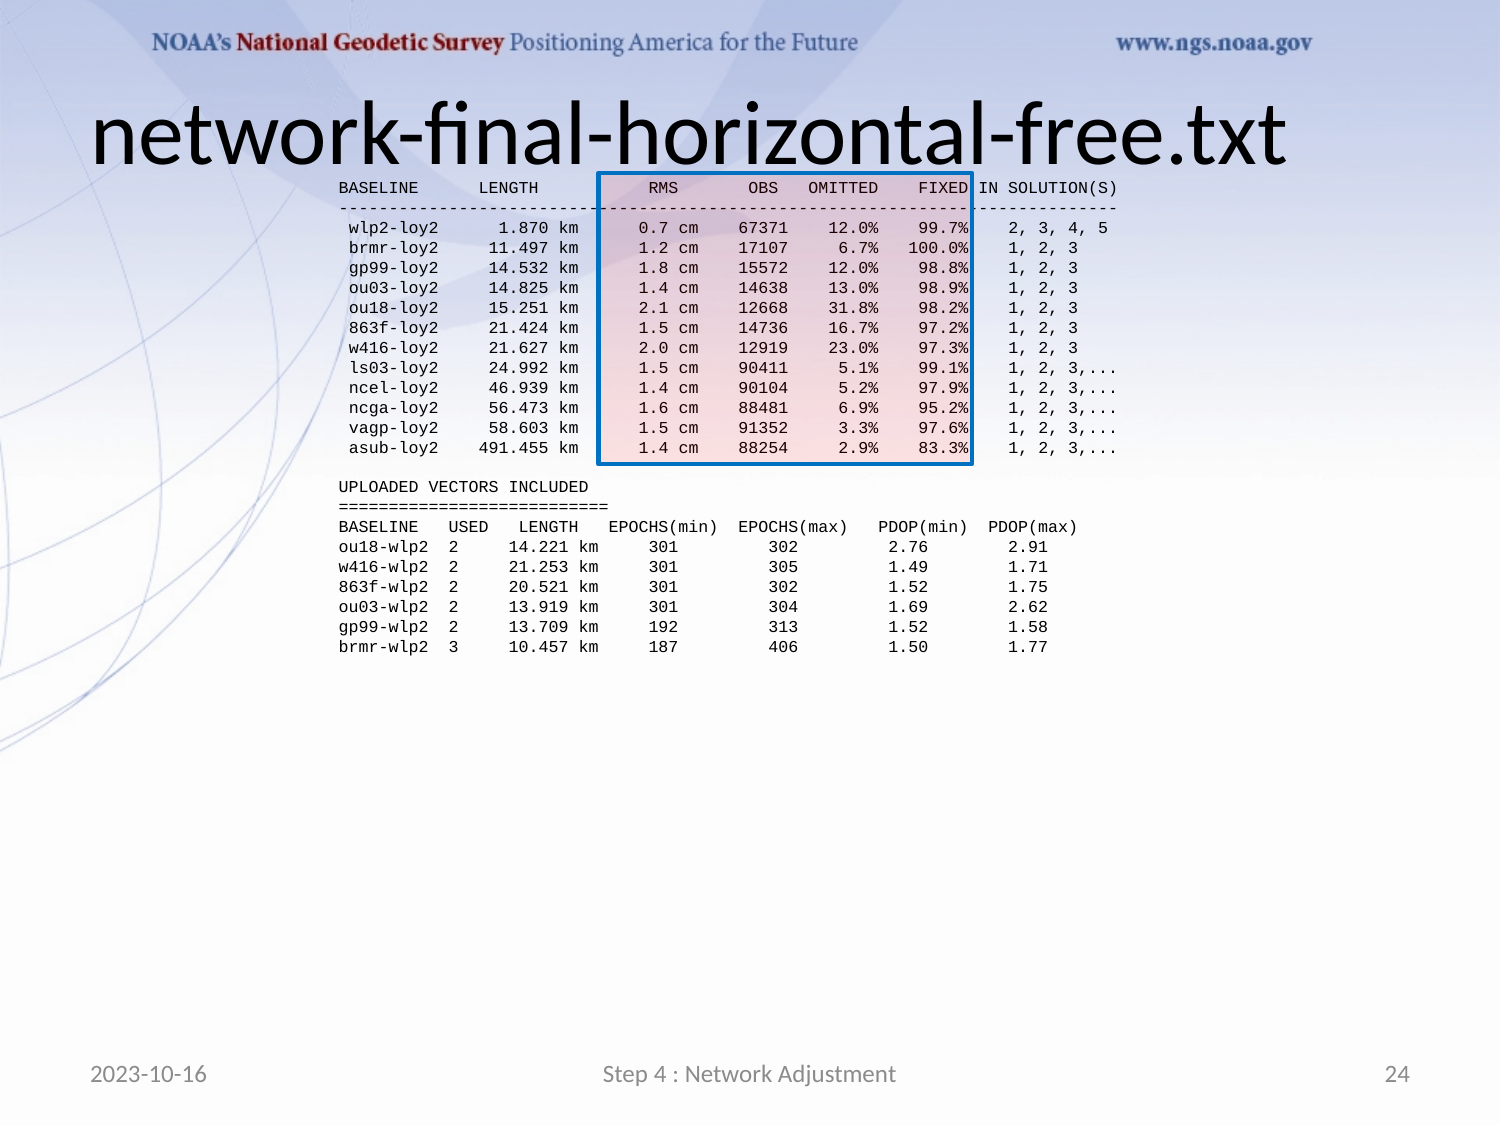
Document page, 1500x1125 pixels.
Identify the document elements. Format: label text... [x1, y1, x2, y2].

picture [0, 0, 1500, 1125]
footer Step 4 : Network Adjustment [512, 1042, 988, 1103]
slide_number 24 [1074, 1042, 1425, 1103]
text_box BASELINE LENGTH RMS OBS OMITTED FIXED IN SOLUTION(S) ------------------------------------------------------------------------------ wlp2-loy2 1.870 km 0.7 cm 67371 12.0% 99.7% 2, 3, 4, 5 brmr-loy2 11.497 km 1.2 cm 17107 6.7% 100.0% 1, 2, 3 gp99-loy2 14.532 km 1.8 cm 15572 12.0% 98.8% 1, 2, 3 ou03-loy2 14.825 km 1.4 cm 14638 13.0% 98.9% 1, 2, 3 ou18-loy2 15.251 km 2.1 cm 12668 31.8% 98.2% 1, 2, 3 863f-loy2 21.424 km 1.5 cm 14736 16.7% 97.2% 1, 2, 3 w416-loy2 21.627 km 2.0 cm 12919 23.0% 97.3% 1, 2, 3 ls03-loy2 24.992 km 1.5 cm 90411 5.1% 99.1% 1, 2, 3,... ncel-loy2 46.939 km 1.4 cm 90104 5.2% 97.9% 1, 2, 3,... ncga-loy2 56.473 km 1.6 cm 88481 6.9% 95.2% 1, 2, 3,... vagp-loy2 58.603 km 1.5 cm 91352 3.3% 97.6% 1, 2, 3,... asub-loy2 491.455 km 1.4 cm 88254 2.9% 83.3% 1, 2, 3,... UPLOADED VECTORS INCLUDED =========================== BASELINE USED LENGTH EPOCHS(min) EPOCHS(max) PDOP(min) PDOP(max) ou18-wlp2 2 14.221 km 301 302 2.76 2.91 w416-wlp2 2 21.253 km 301 305 1.49 1.71 863f-wlp2 2 20.521 km 301 302 1.52 1.75 ou03-wlp2 2 13.919 km 301 304 1.69 2.62 gp99-wlp2 2 13.709 km 192 313 1.52 1.58 brmr-wlp2 3 10.457 km 187 406 1.50 1.77 [313, 169, 1186, 664]
title network-final-horizontal-free.txt [74, 74, 1426, 181]
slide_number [75, 1042, 425, 1103]
text_box [596, 171, 974, 466]
